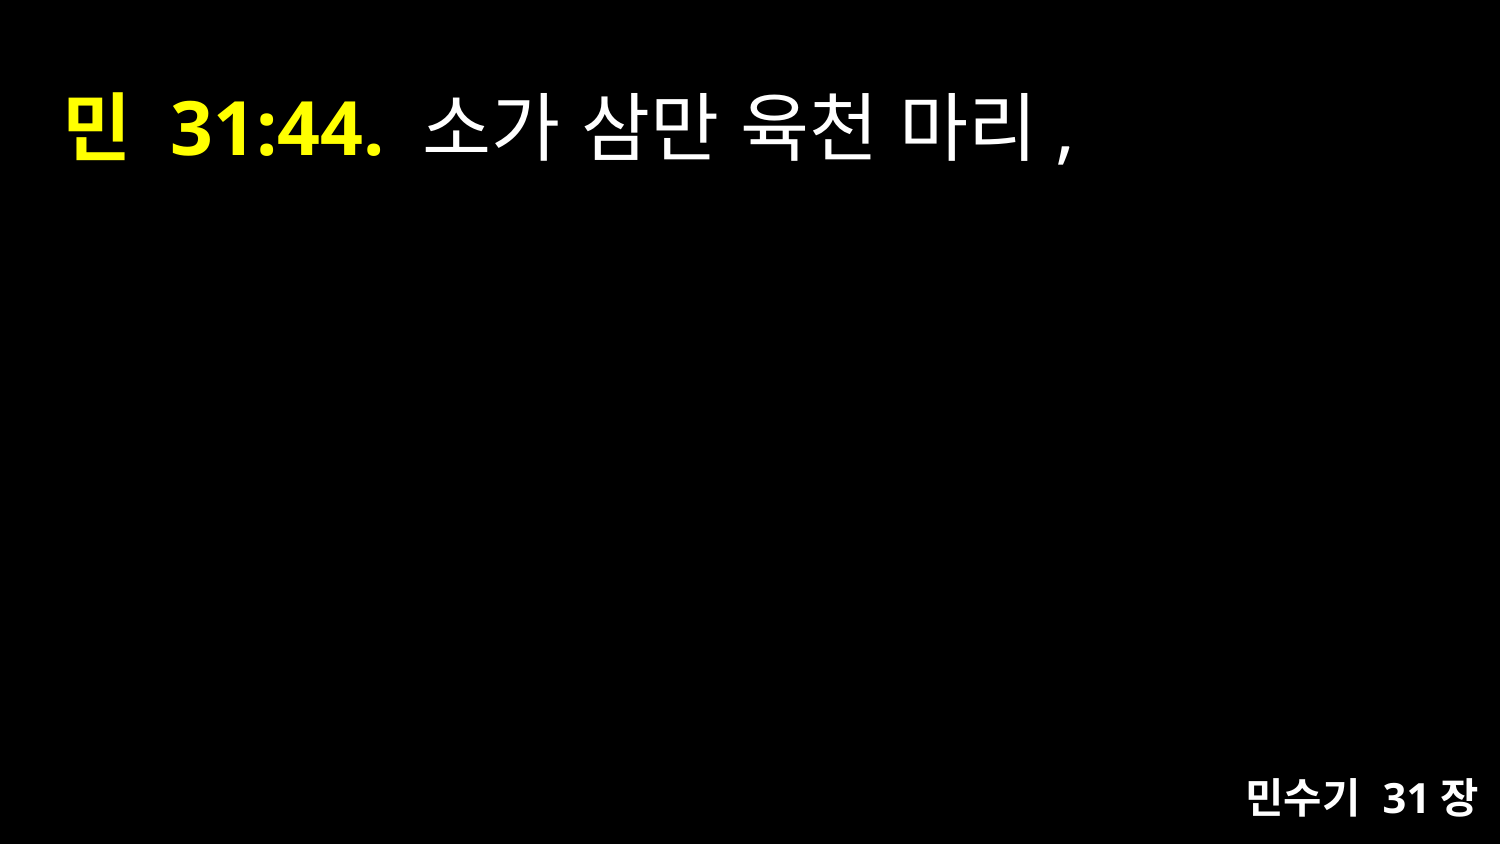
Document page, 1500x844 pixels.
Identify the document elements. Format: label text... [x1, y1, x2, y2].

subtitle 민수기 31장 [916, 770, 1500, 844]
title 민 31:44. 소가 삼만 육천 마리, [0, 0, 1500, 844]
